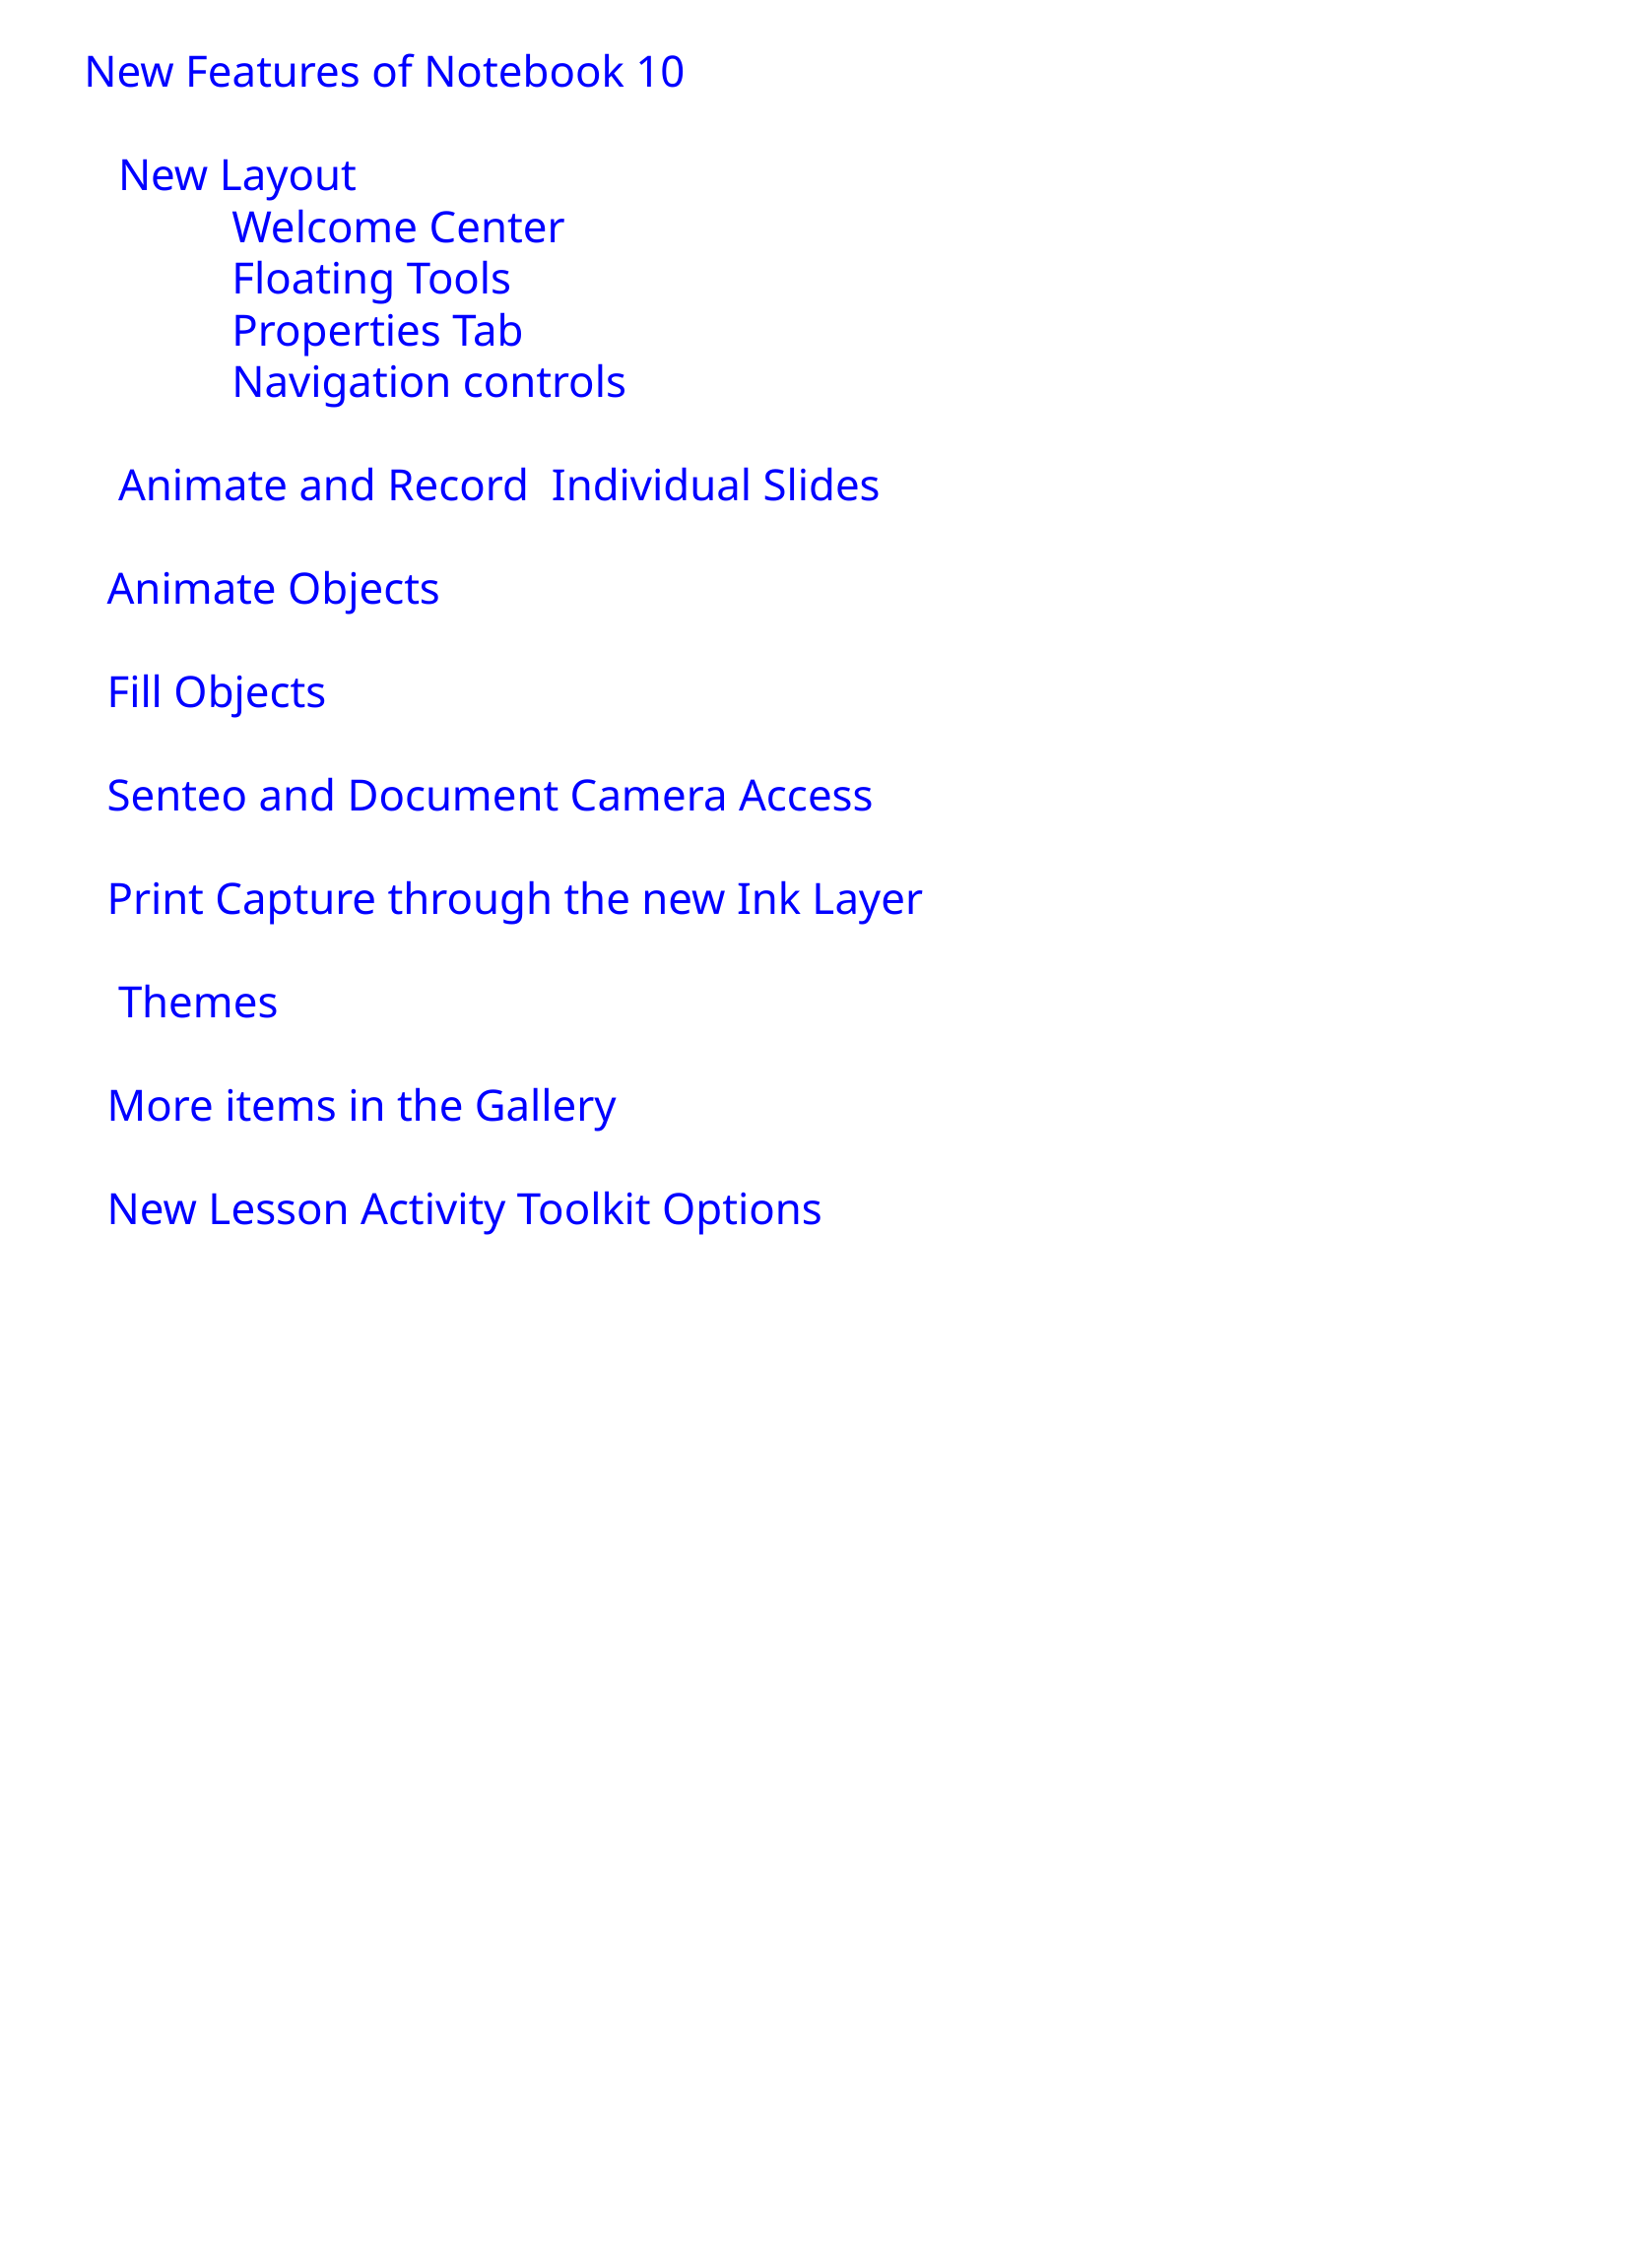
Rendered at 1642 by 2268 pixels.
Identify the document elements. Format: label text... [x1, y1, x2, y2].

text_box New Features of Notebook 10 New Layout Welcome Center Floating Tools Properties Tab Navigation controls Animate and Record Individual Slides Animate Objects Fill Objects Senteo and Document Camera Access Print Capture through the new Ink Layer Themes More items in the Gallery New Lesson Activity Toolkit Options [69, 36, 998, 1241]
